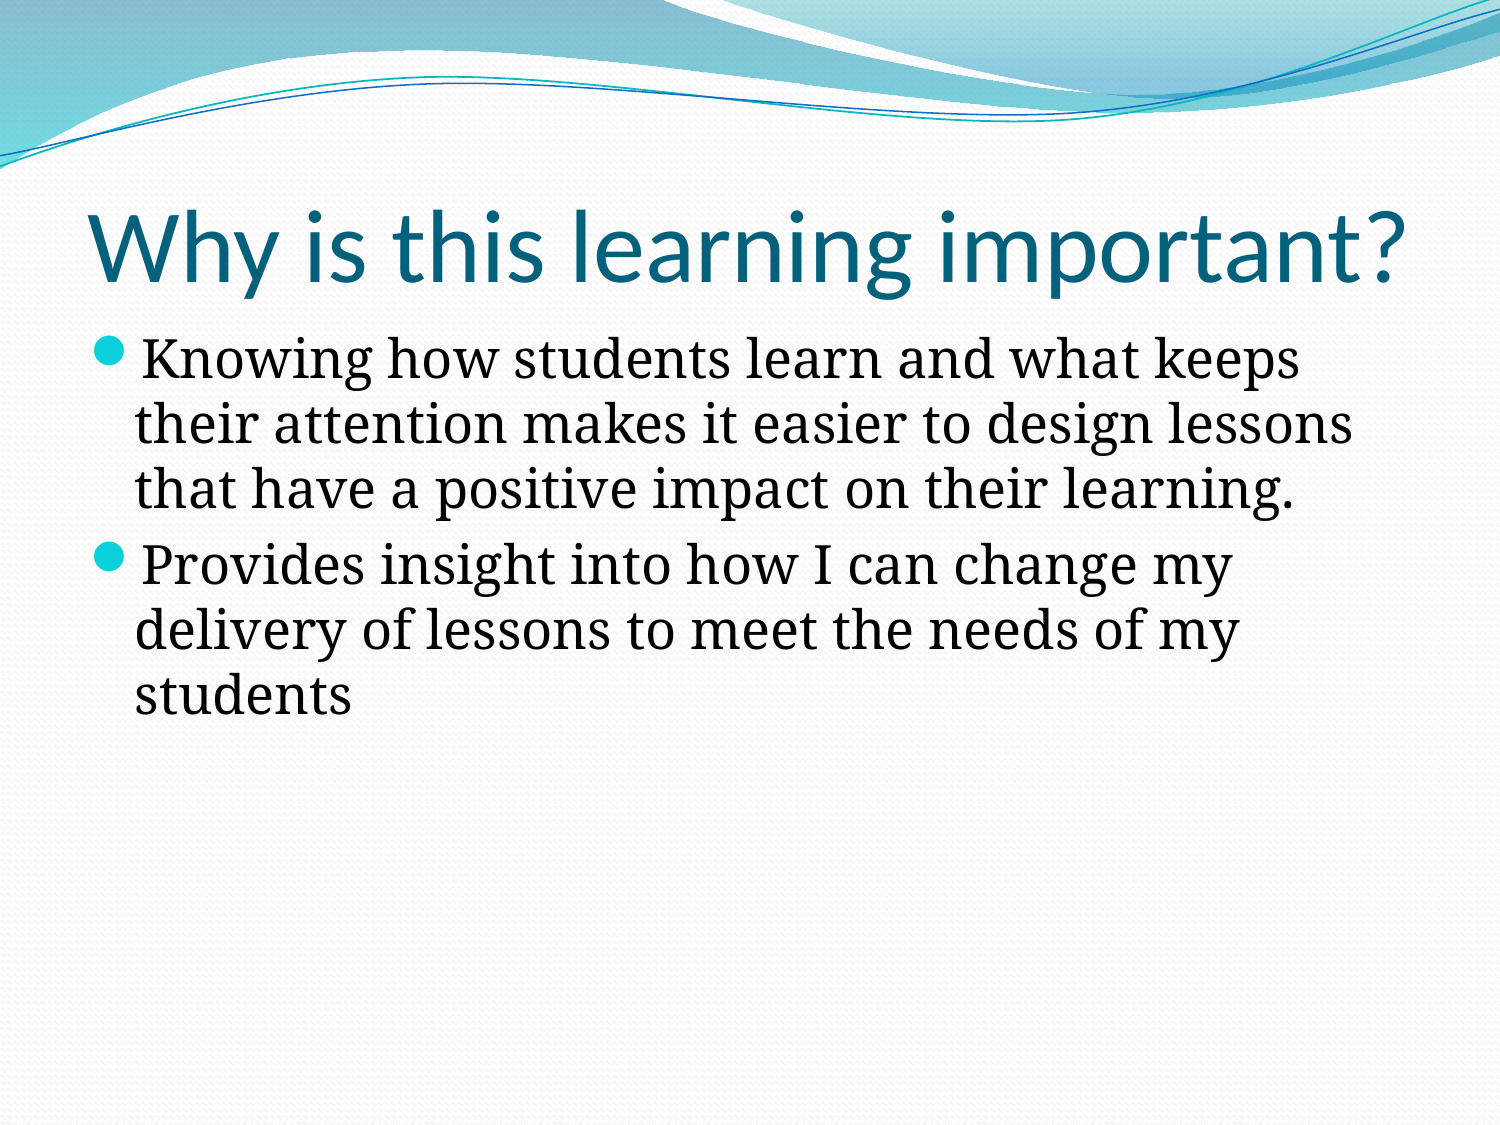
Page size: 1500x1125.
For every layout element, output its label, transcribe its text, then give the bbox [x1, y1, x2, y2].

title Why is this learning important? [75, 115, 1425, 303]
list Knowing how students learn and what keeps their attention makes it easier to design lessons that have a positive impact on their learning. Provides insight into how I can change my delivery of lessons to meet the needs of my students [75, 317, 1425, 1038]
